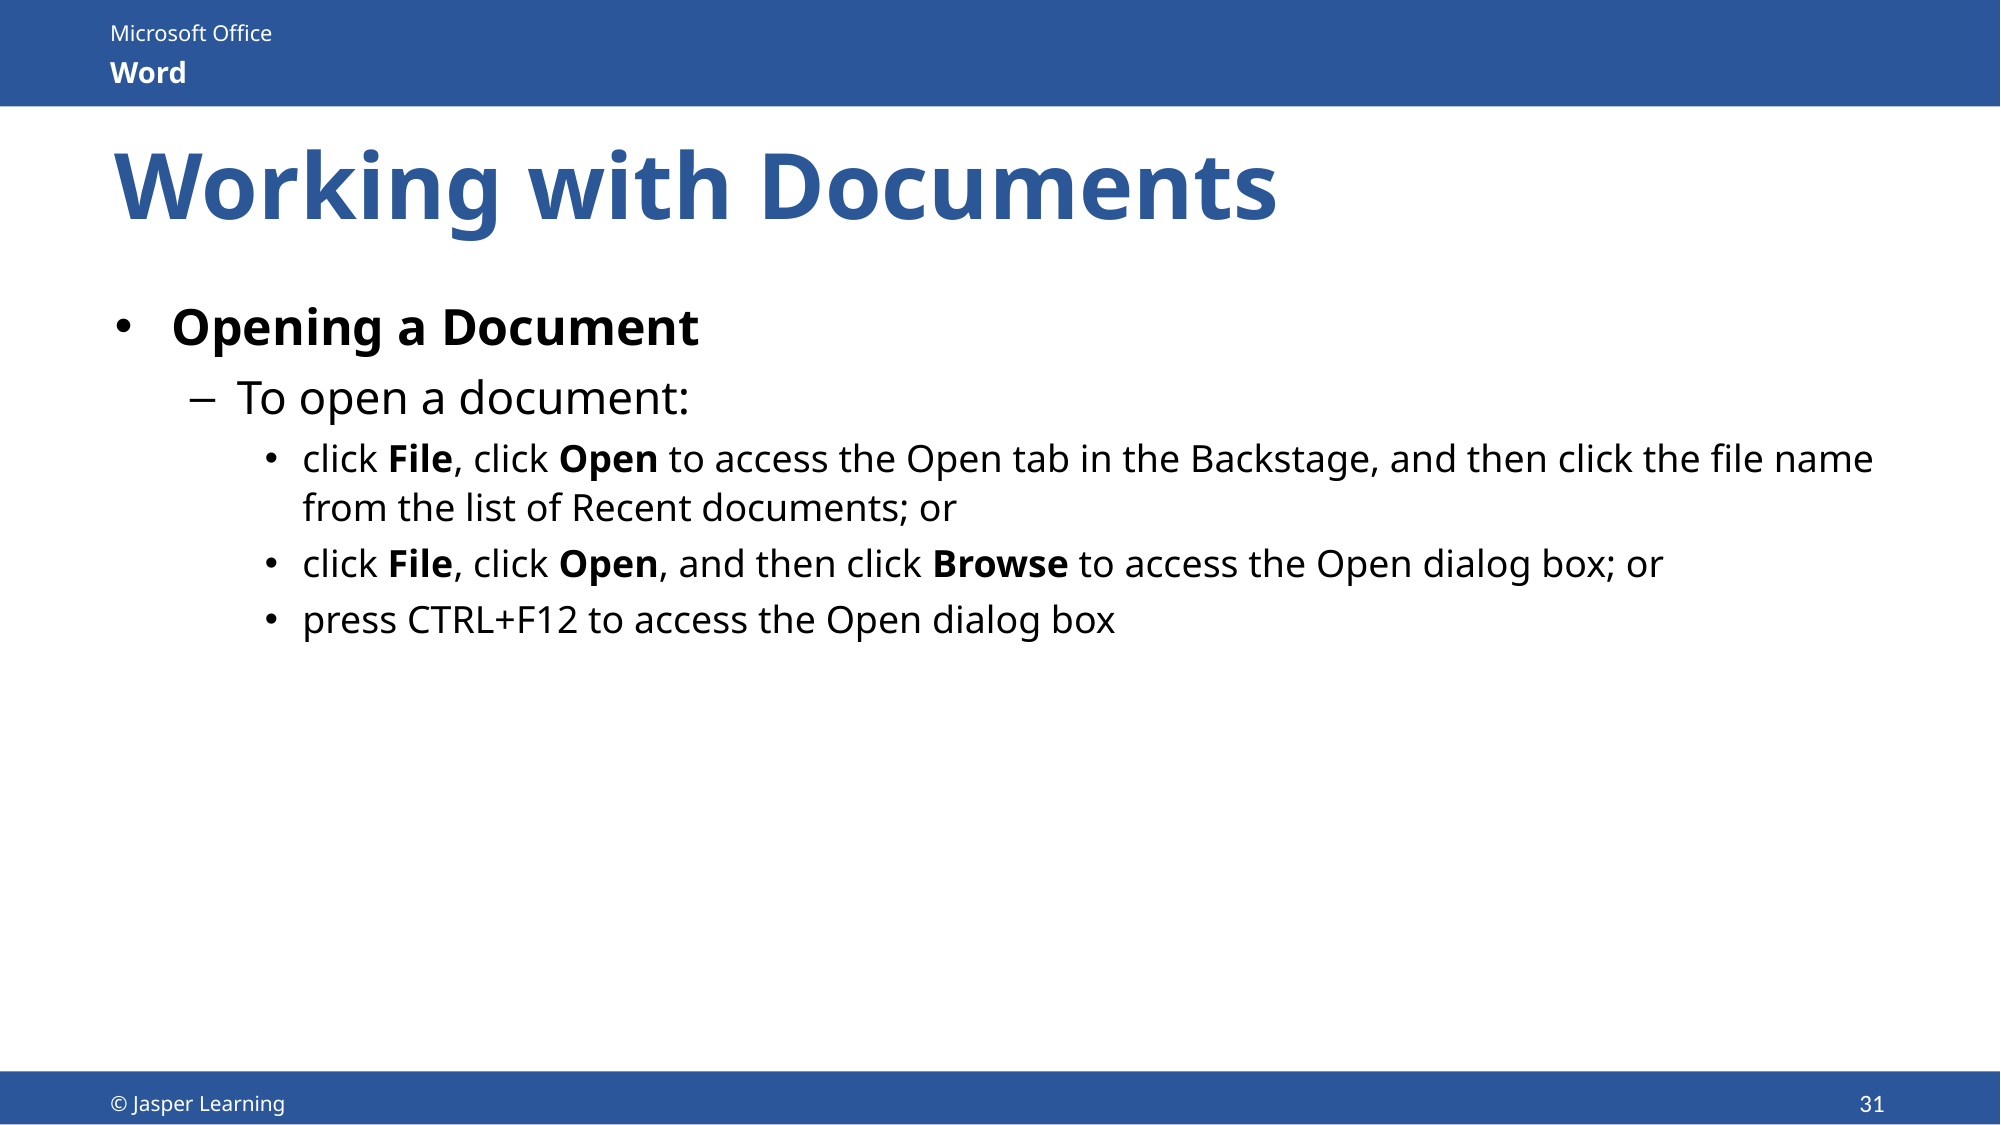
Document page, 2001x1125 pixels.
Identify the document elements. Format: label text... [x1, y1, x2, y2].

title Working with Documents [99, 118, 1866, 248]
list Opening a Document To open a document: click File, click Open to access the Open tab in the Backstage, and then click the file name from the list of Recent documents; or click File, click Open, and then click Browse to access the Open dialog box; or press CTRL+F12 to access the Open dialog box [99, 283, 1900, 1026]
footer © Jasper Learning [95, 1073, 729, 1125]
slide_number 31 [1433, 1073, 1900, 1125]
